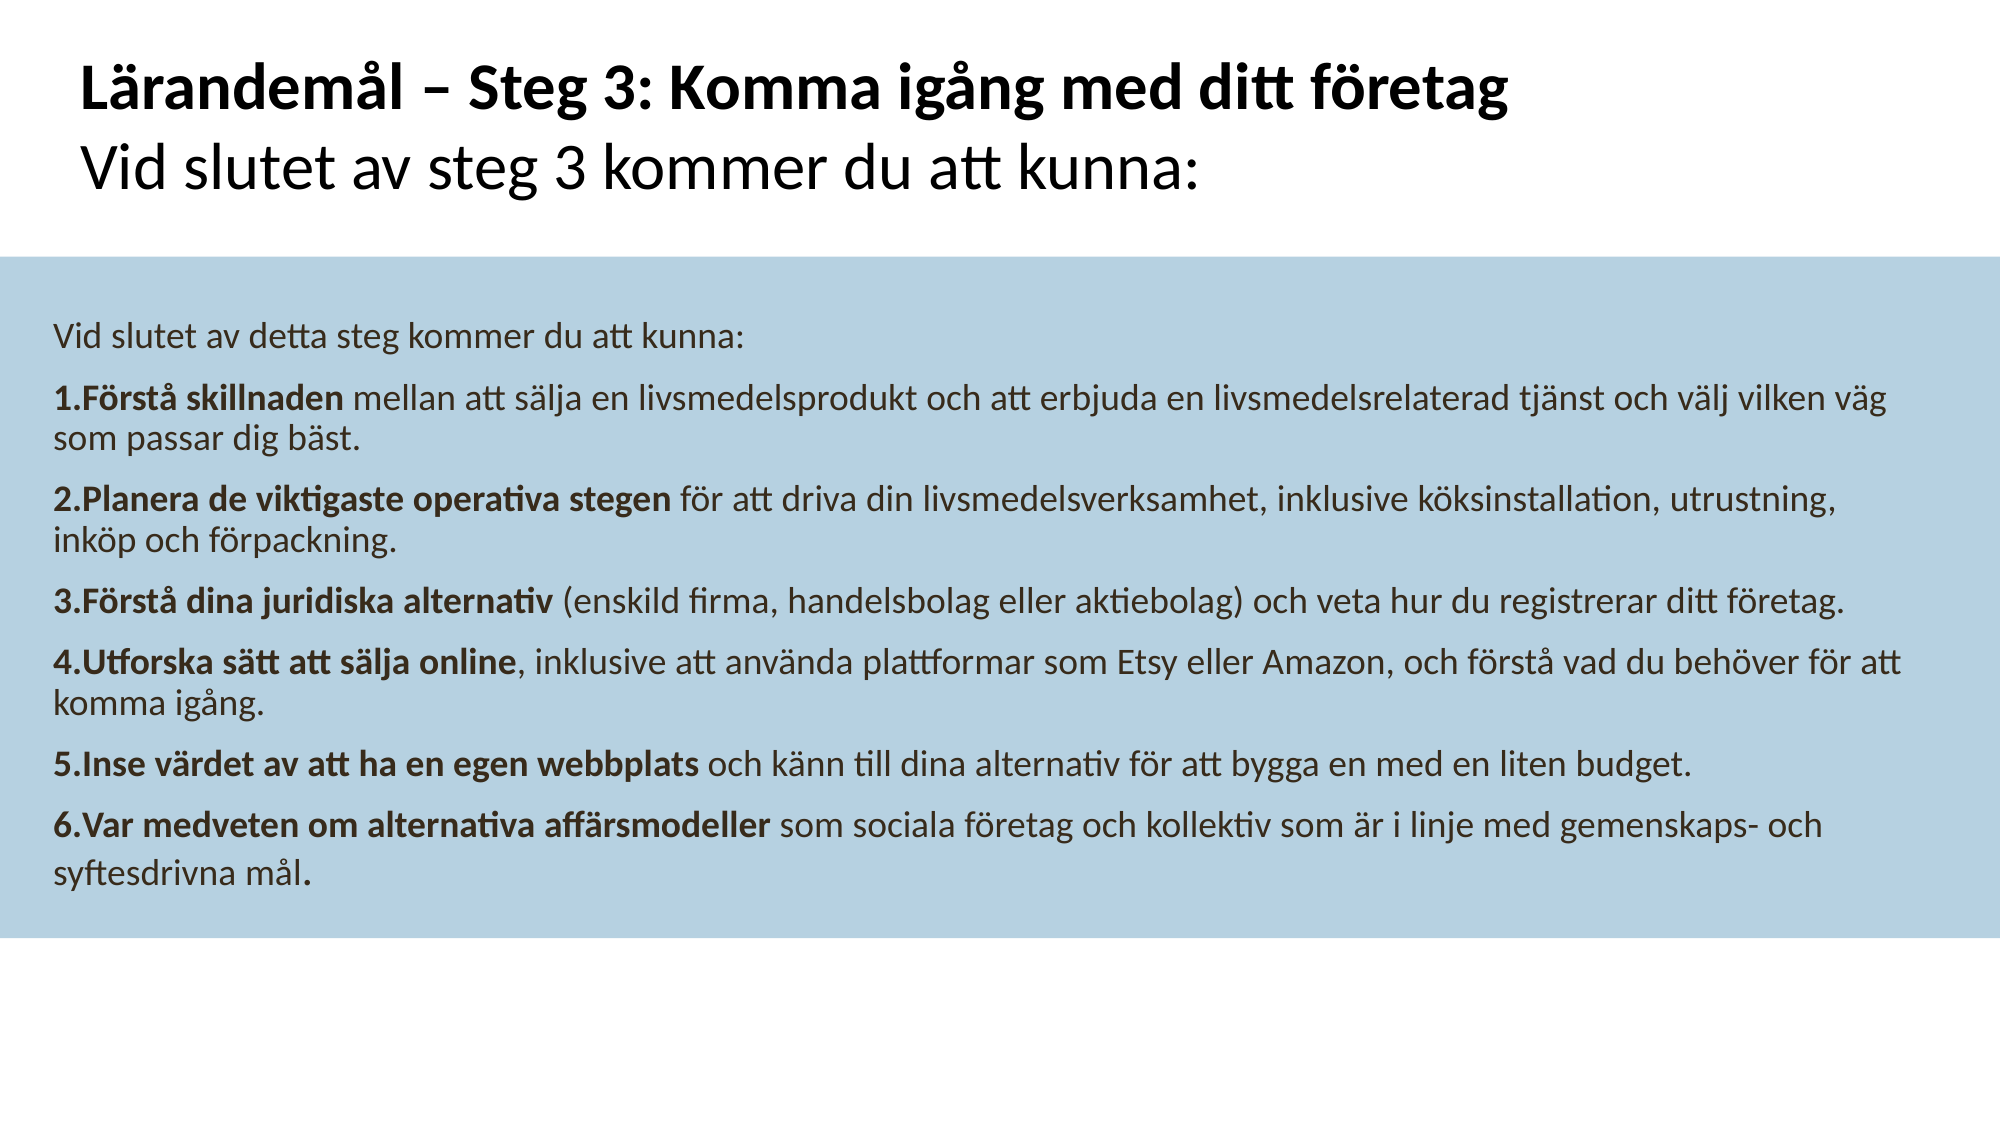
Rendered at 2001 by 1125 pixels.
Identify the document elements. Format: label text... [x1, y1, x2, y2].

text_box Lärandemål – Steg 3: Komma igång med ditt företag Vid slutet av steg 3 kommer du att kunna: [65, 35, 1938, 210]
list Vid slutet av detta steg kommer du att kunna: Förstå skillnaden mellan att sälja en livsmedelsprodukt och att erbjuda en livsmedelsrelaterad tjänst och välj vilken väg som passar dig bäst. Planera de viktigaste operativa stegen för att driva din livsmedelsverksamhet, inklusive köksinstallation, utrustning, inköp och förpackning. Förstå dina juridiska alternativ (enskild firma, handelsbolag eller aktiebolag) och veta hur du registrerar ditt företag. Utforska sätt att sälja online, inklusive att använda plattformar som Etsy eller Amazon, och förstå vad du behöver för att komma igång. Inse värdet av att ha en egen webbplats och känn till dina alternativ för att bygga en med en liten budget. Var medveten om alternativa affärsmodeller som sociala företag och kollektiv som är i linje med gemenskaps- och syftesdrivna mål. ​ [38, 308, 1938, 927]
text_box [0, 256, 2000, 939]
